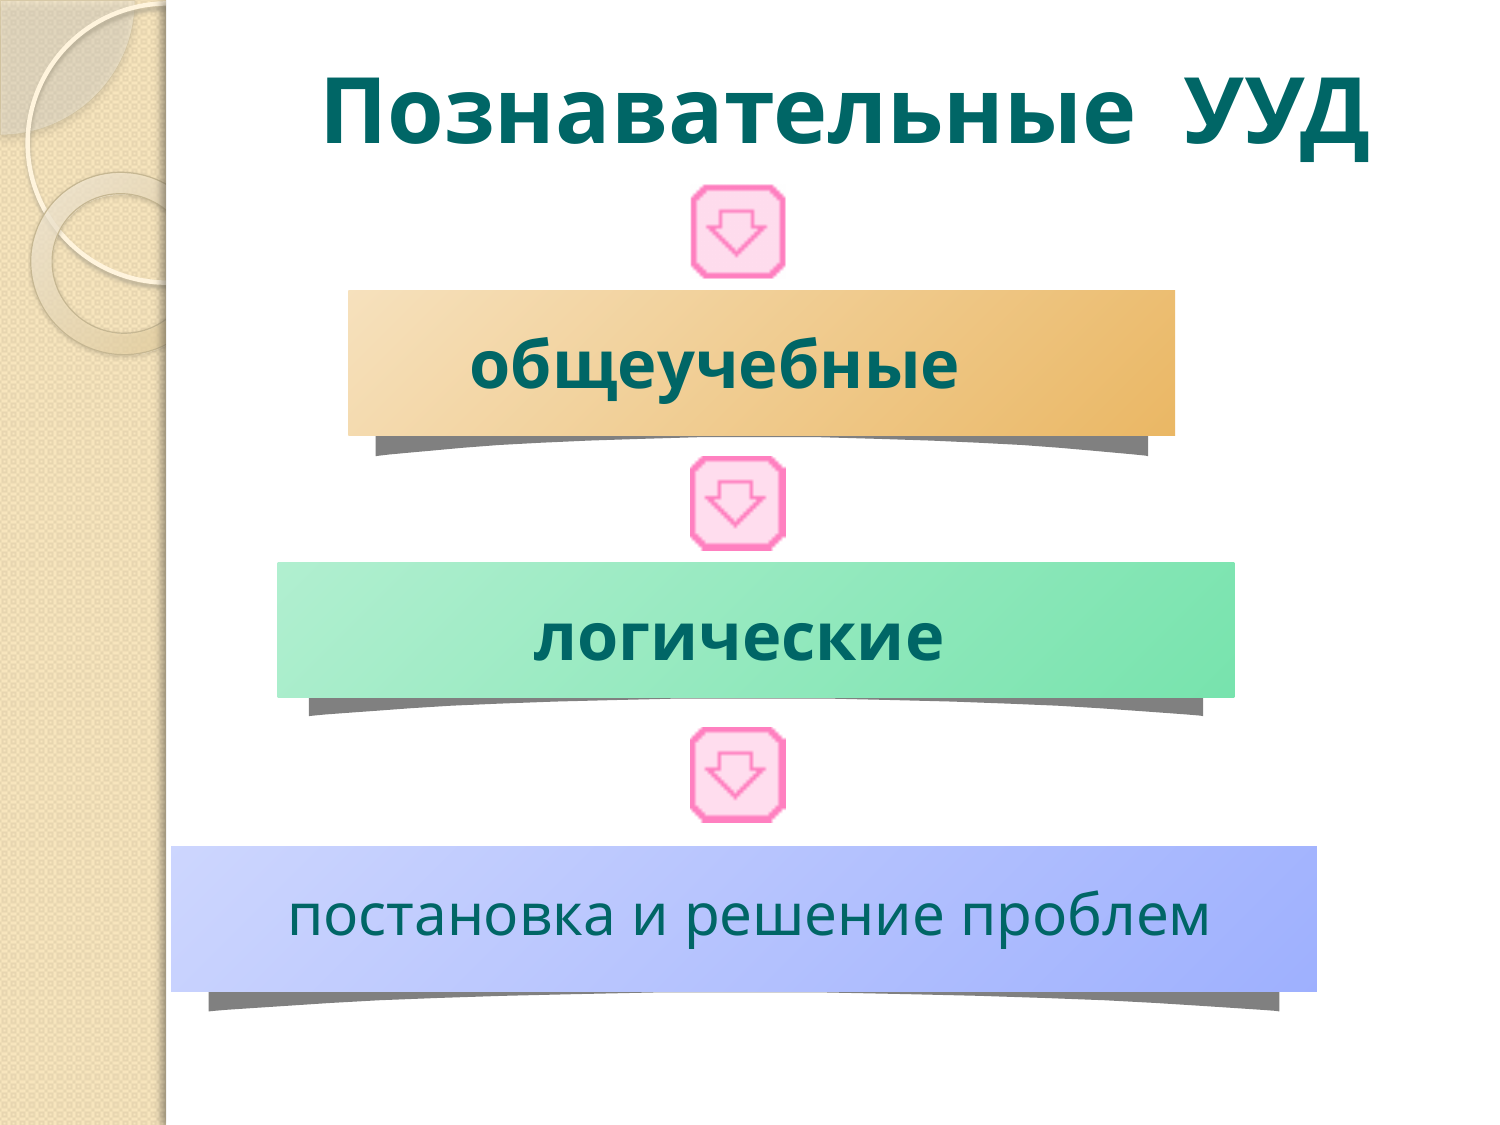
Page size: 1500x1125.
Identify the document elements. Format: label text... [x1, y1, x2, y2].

picture [690, 727, 786, 823]
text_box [348, 290, 1176, 457]
picture [690, 184, 786, 280]
text_box Познавательные УУД [242, 54, 1449, 159]
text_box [170, 845, 1318, 1012]
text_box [277, 562, 1235, 717]
picture [690, 455, 786, 552]
